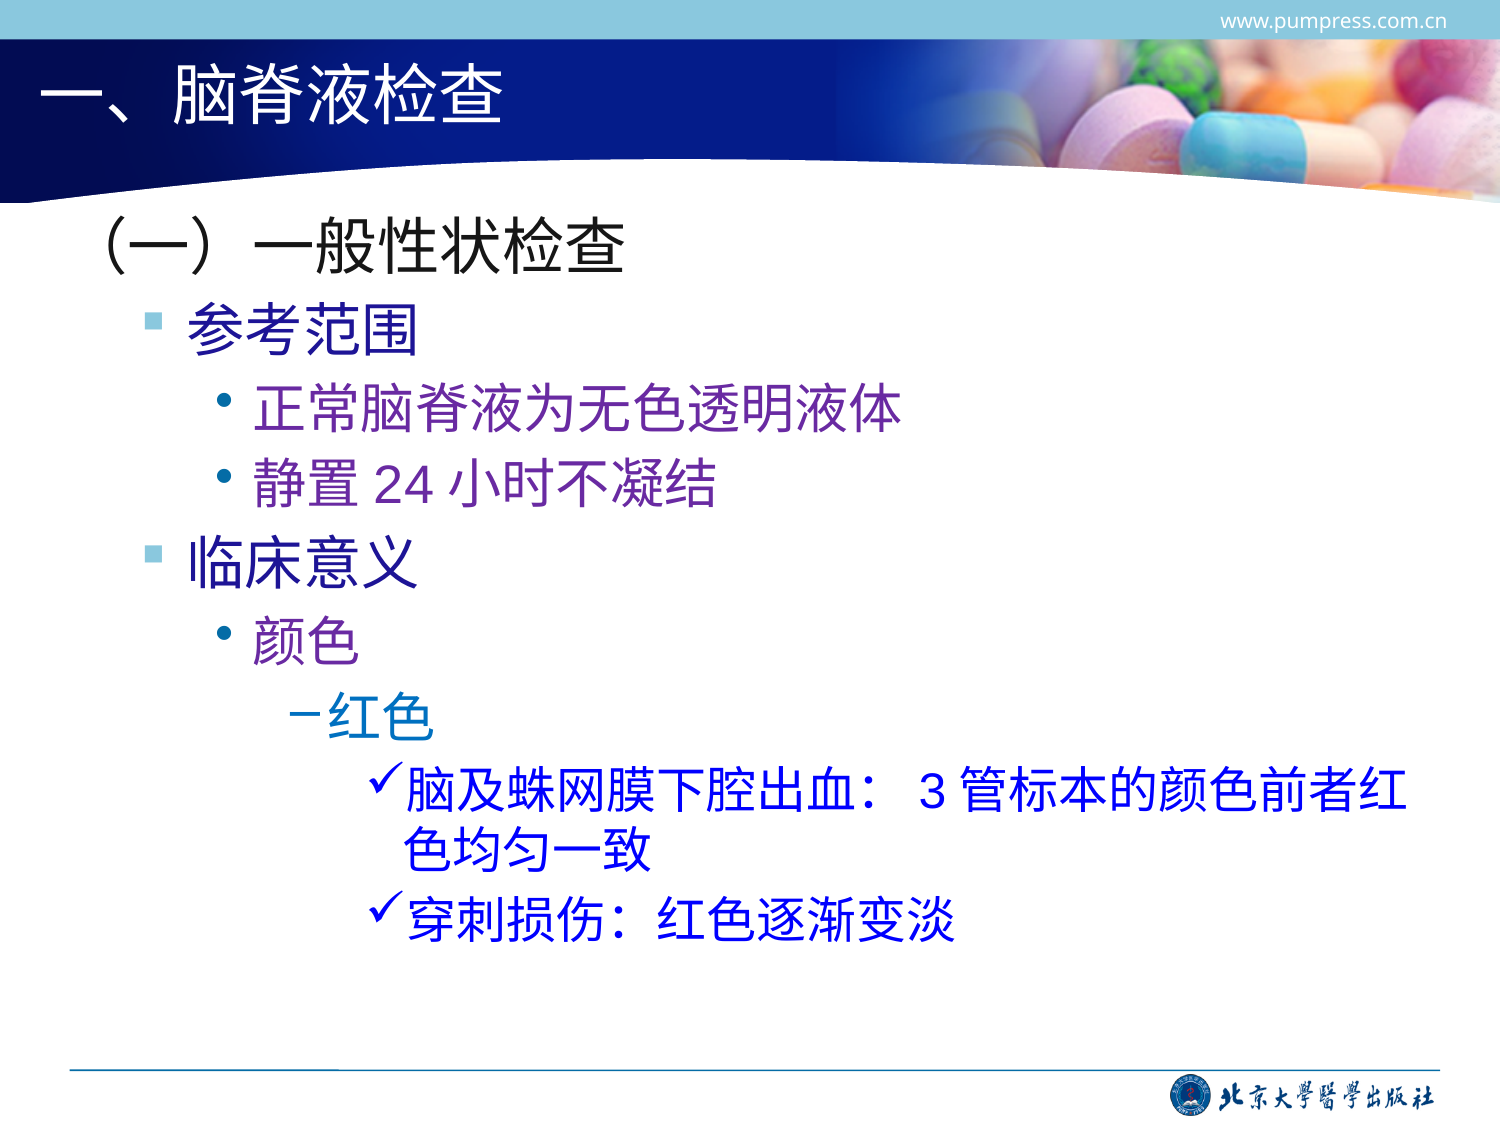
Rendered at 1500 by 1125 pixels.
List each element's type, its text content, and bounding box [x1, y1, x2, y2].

picture [0, 40, 1500, 203]
slide_number www.pumpress.com.cn [1024, 0, 1463, 38]
list （一）一般性状检查 参考范围 正常脑脊液为无色透明液体 静置24小时不凝结 临床意义 颜色 红色 脑及蛛网膜下腔出血：3管标本的颜色前者红色均匀一致 穿刺损伤：红色逐渐变淡 [49, 198, 1463, 1026]
title 一、脑脊液检查 [23, 46, 1349, 140]
picture [1170, 1074, 1436, 1118]
